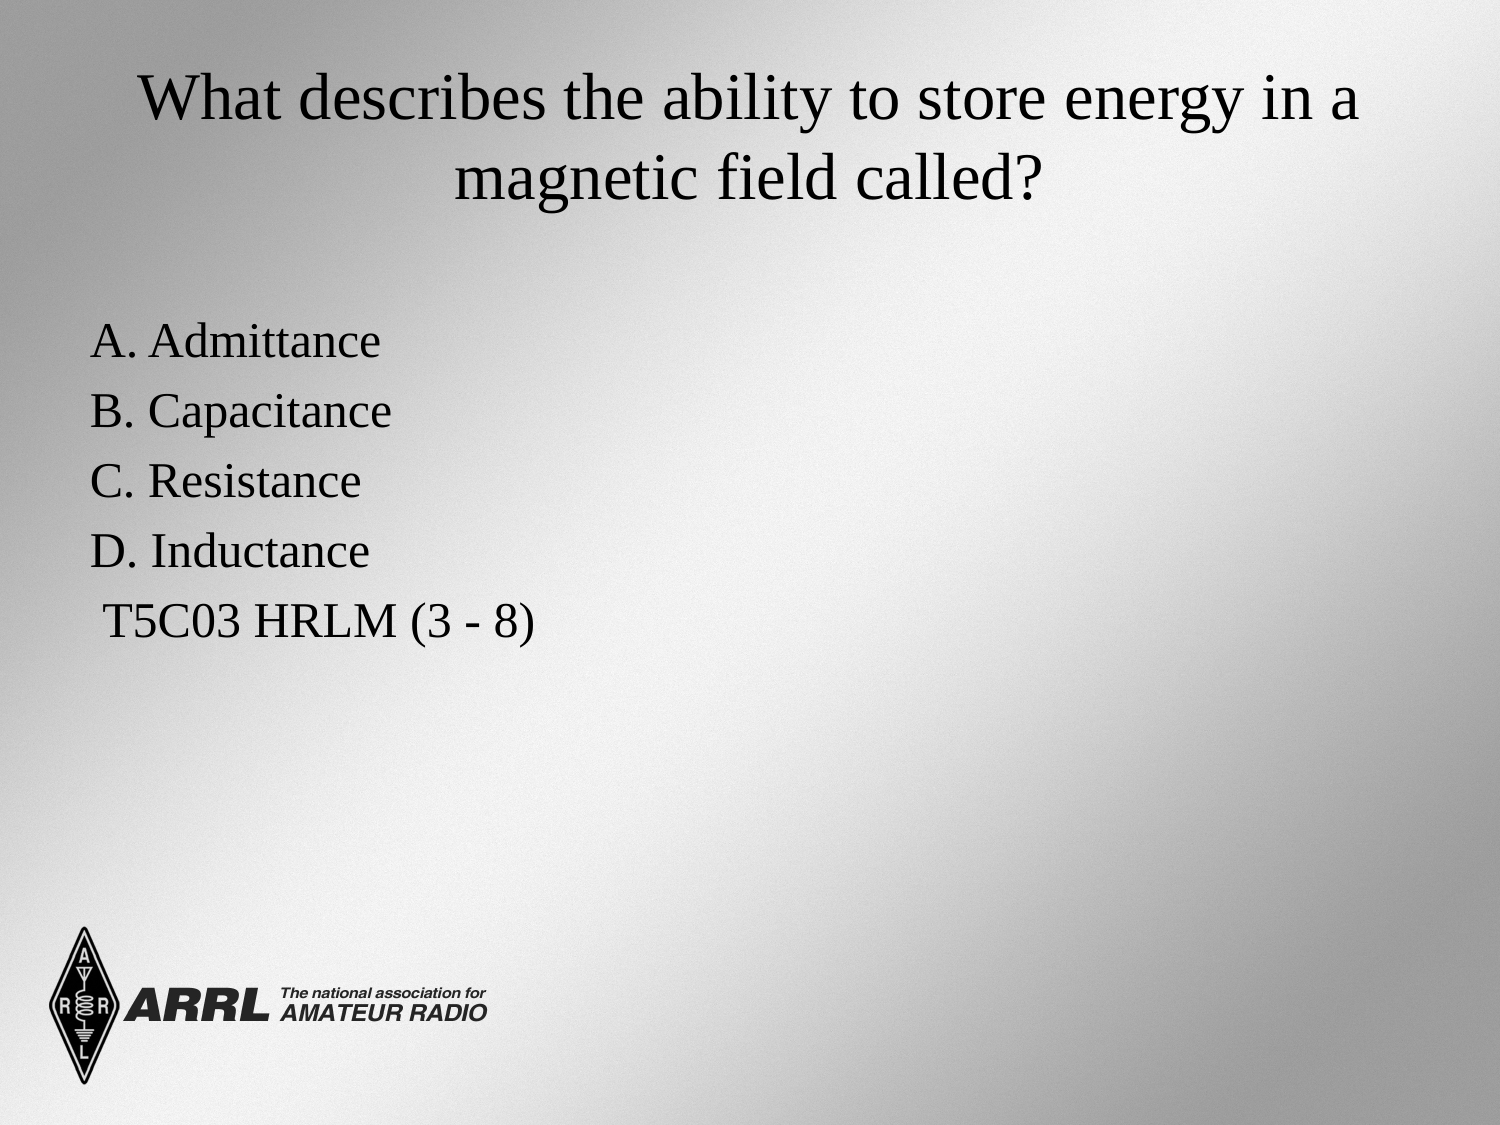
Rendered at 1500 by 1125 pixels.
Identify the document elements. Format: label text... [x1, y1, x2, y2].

list A. Admittance B. Capacitance C. Resistance D. Inductance T5C03 HRLM (3 - 8) [75, 299, 1425, 1005]
title What describes the ability to store energy in a magnetic field called? [75, 45, 1425, 233]
picture [0, 0, 1500, 1125]
